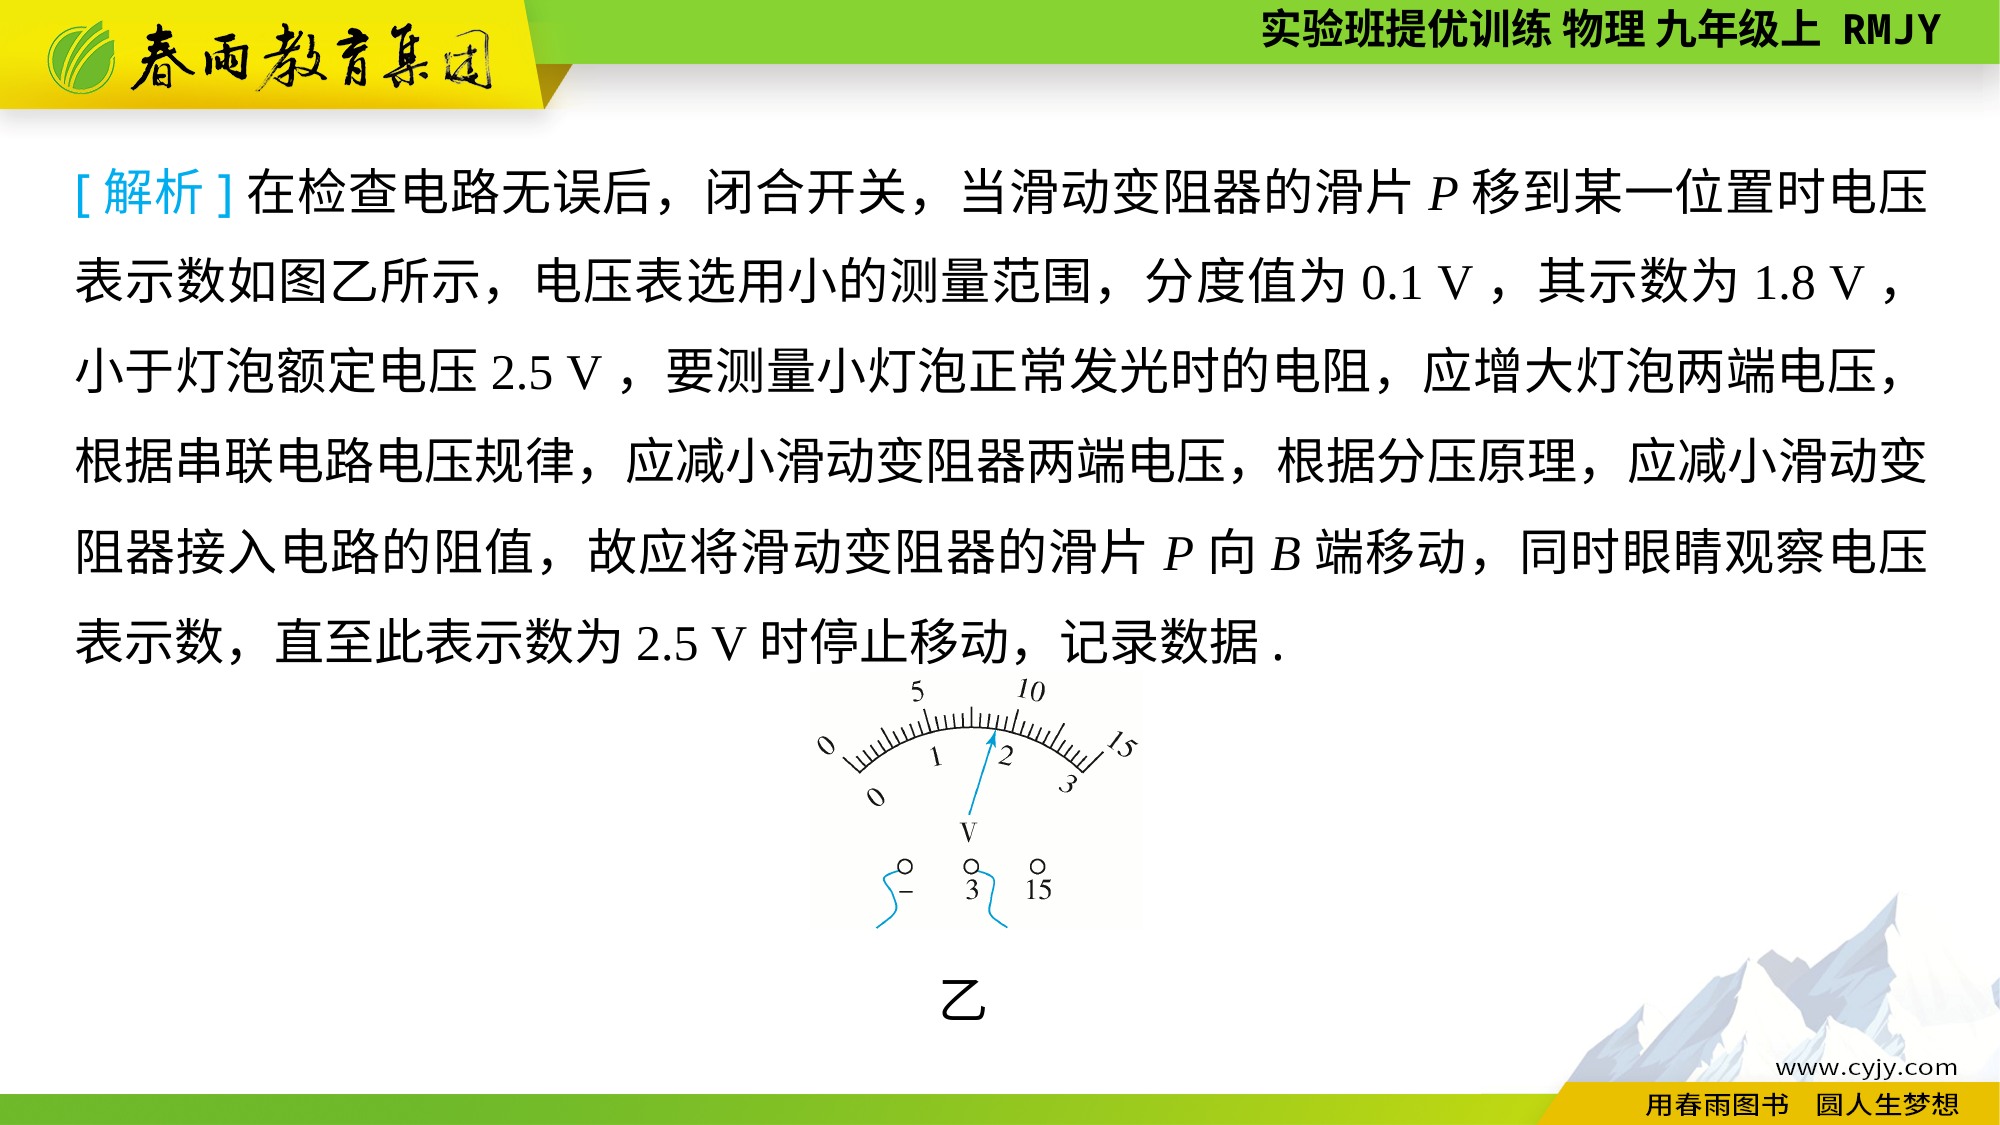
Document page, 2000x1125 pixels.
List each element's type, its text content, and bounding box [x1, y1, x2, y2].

picture [0, 0, 2000, 1125]
list [解析]在检查电路无误后，闭合开关，当滑动变阻器的滑片P移到某一位置时电压表示数如图乙所示，电压表选用小的测量范围，分度值为0.1 V，其示数为1.8 V，小于灯泡额定电压2.5 V，要测量小灯泡正常发光时的电阻，应增大灯泡两端电压，根据串联电路电压规律，应减小滑动变阻器两端电压，根据分压原理，应减小滑动变阻器接入电路的阻值，故应将滑动变阻器的滑片P向B端移动，同时眼睛观察电压表示数，直至此表示数为2.5 V时停止移动，记录数据. [59, 122, 1944, 672]
text_box 乙 [923, 937, 1004, 1037]
